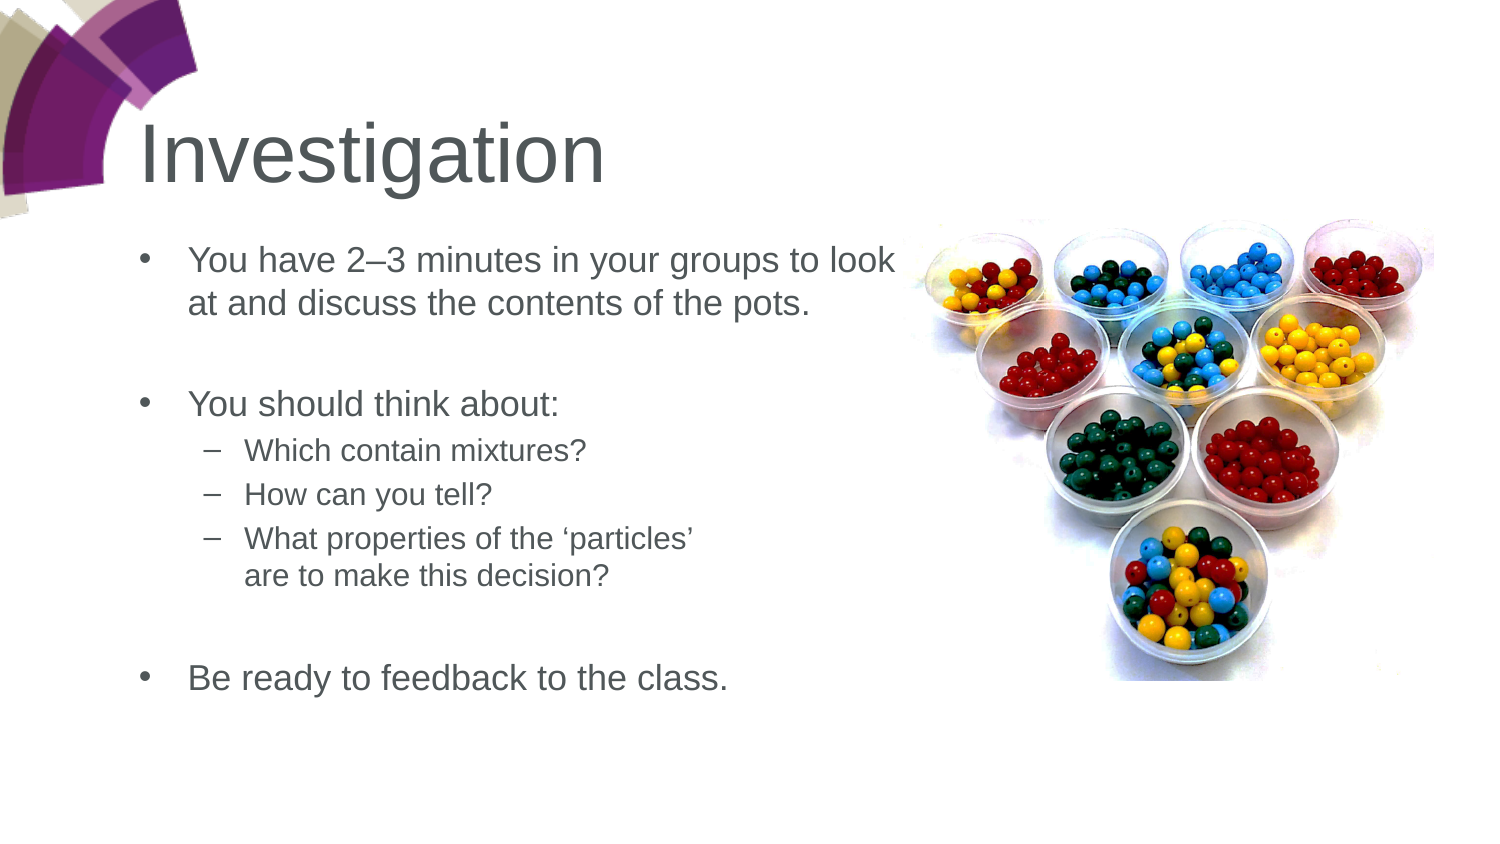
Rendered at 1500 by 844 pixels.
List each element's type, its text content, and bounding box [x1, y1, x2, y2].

picture [903, 219, 1434, 681]
list You have 2–3 minutes in your groups to look at and discuss the contents of the pots. You should think about: Which contain mixtures? How can you tell? What properties of the ‘particles’ are to make this decision? Be ready to feedback to the class. [123, 228, 916, 753]
title Investigation [123, 79, 1412, 220]
picture [0, 0, 209, 226]
